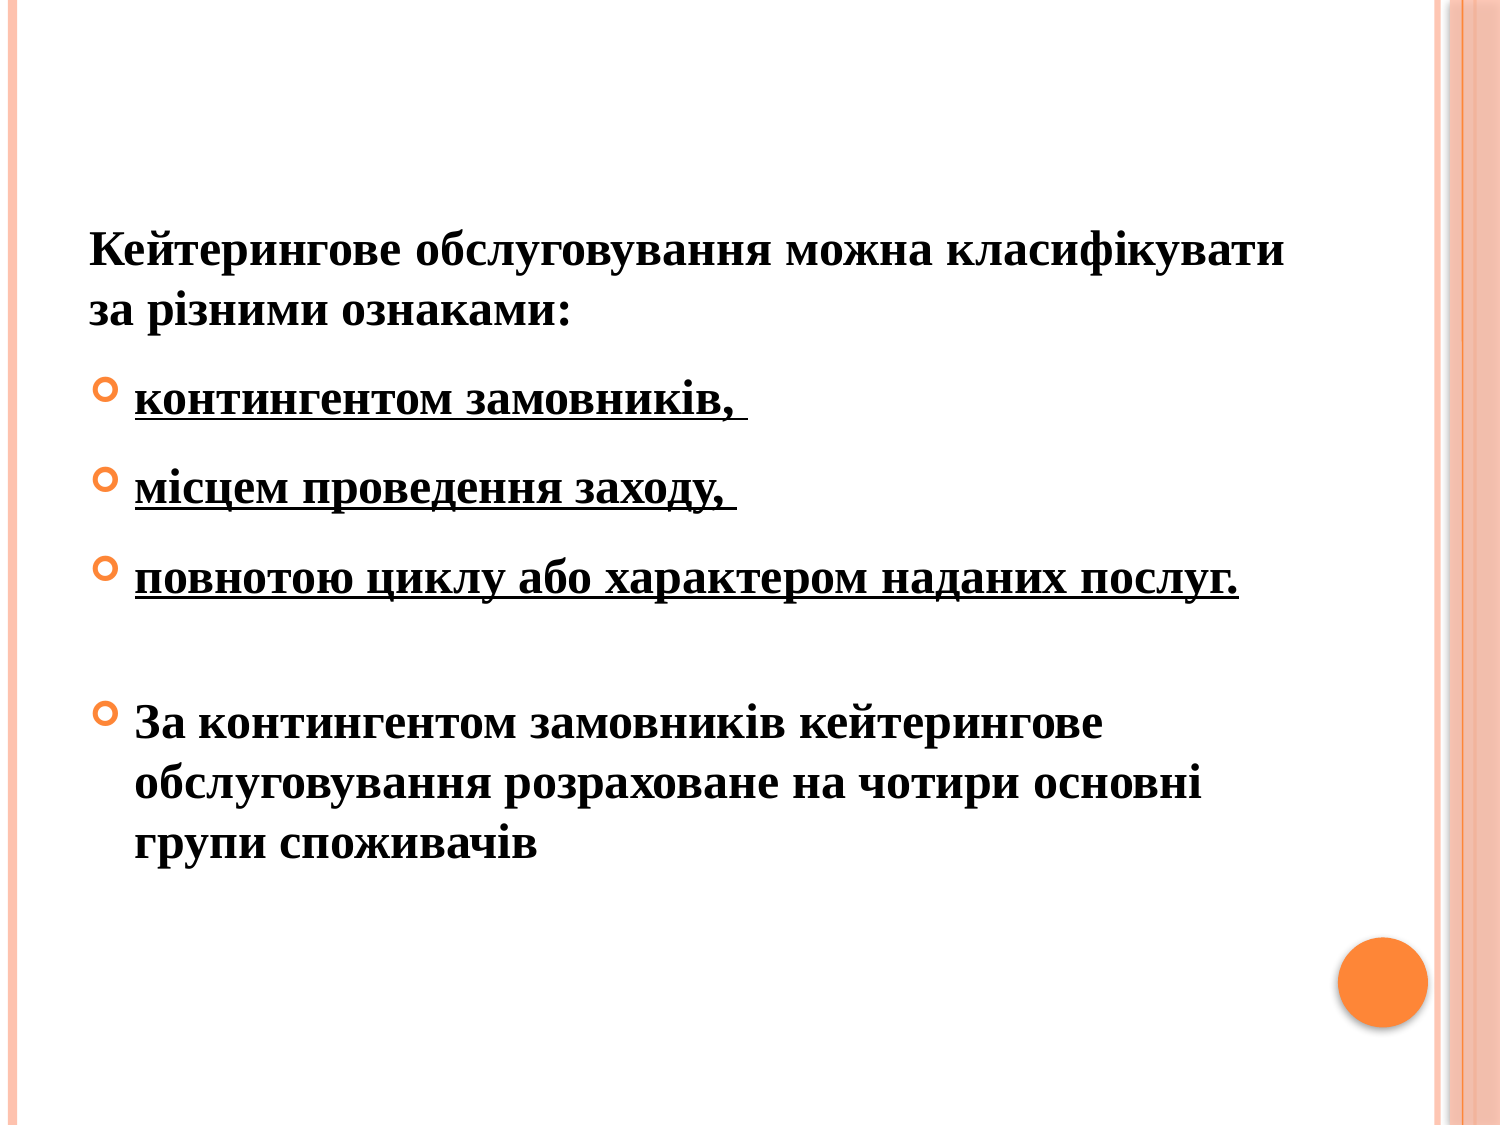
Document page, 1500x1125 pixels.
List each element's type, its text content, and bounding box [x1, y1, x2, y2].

list Кейтерингове обслуговування можна класифікувати за різними ознаками: контингентом замовників, місцем проведення заходу, повнотою циклу або характером наданих послуг. За контингентом замовників кейтерингове обслуговування розраховане на чотири основні групи споживачів [75, 208, 1300, 1062]
